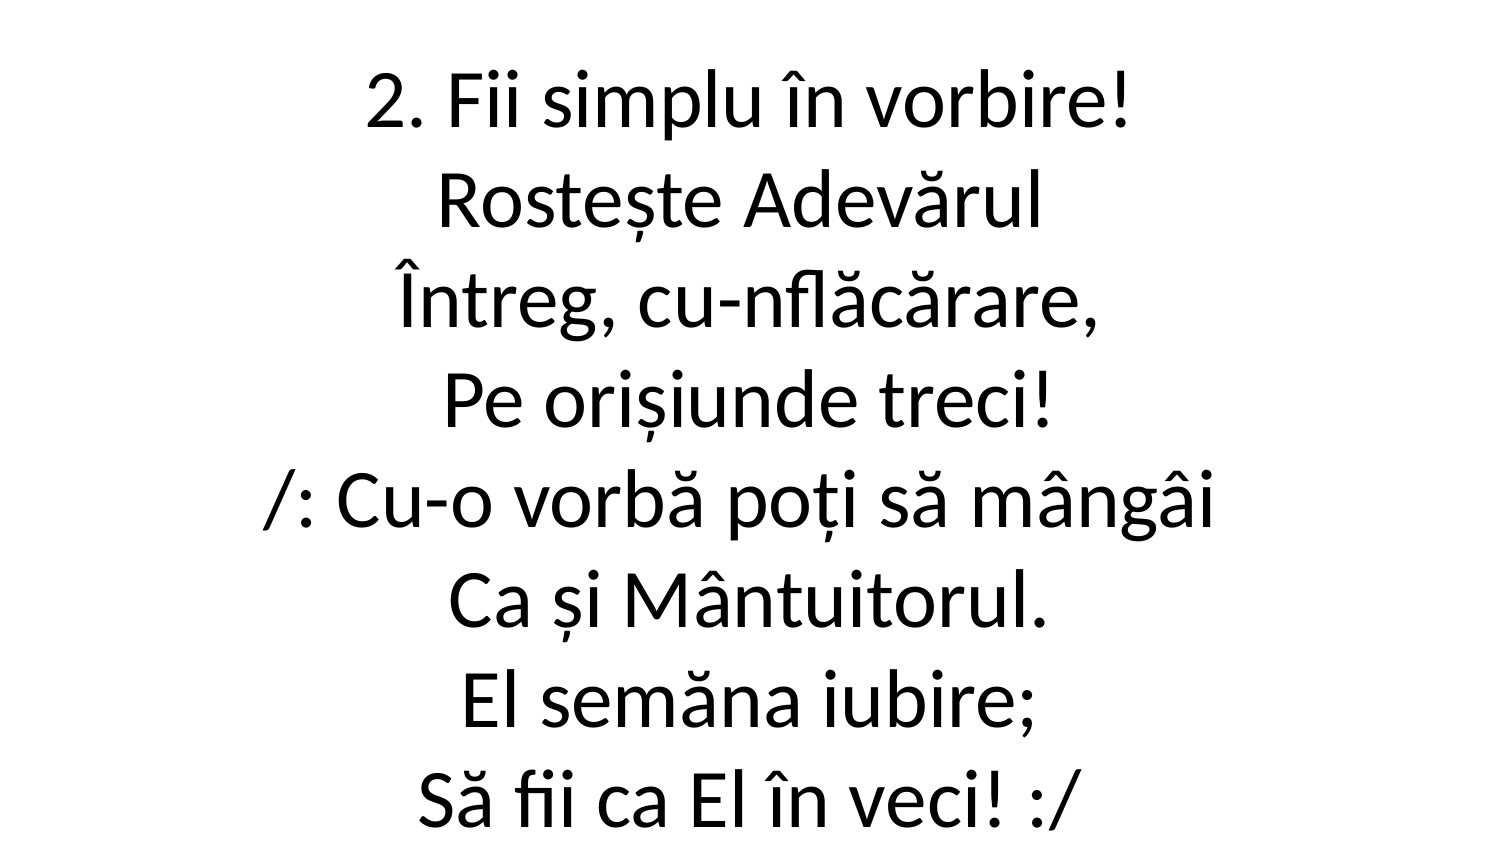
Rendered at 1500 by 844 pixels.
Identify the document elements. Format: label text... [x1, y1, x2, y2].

text_box 2. Fii simplu în vorbire! Rostește Adevărul Întreg, cu-nflăcărare, Pe orișiunde treci! /: Cu-o vorbă poți să mângâi Ca și Mântuitorul. El semăna iubire; Să fii ca El în veci! :/ [248, 0, 1252, 844]
